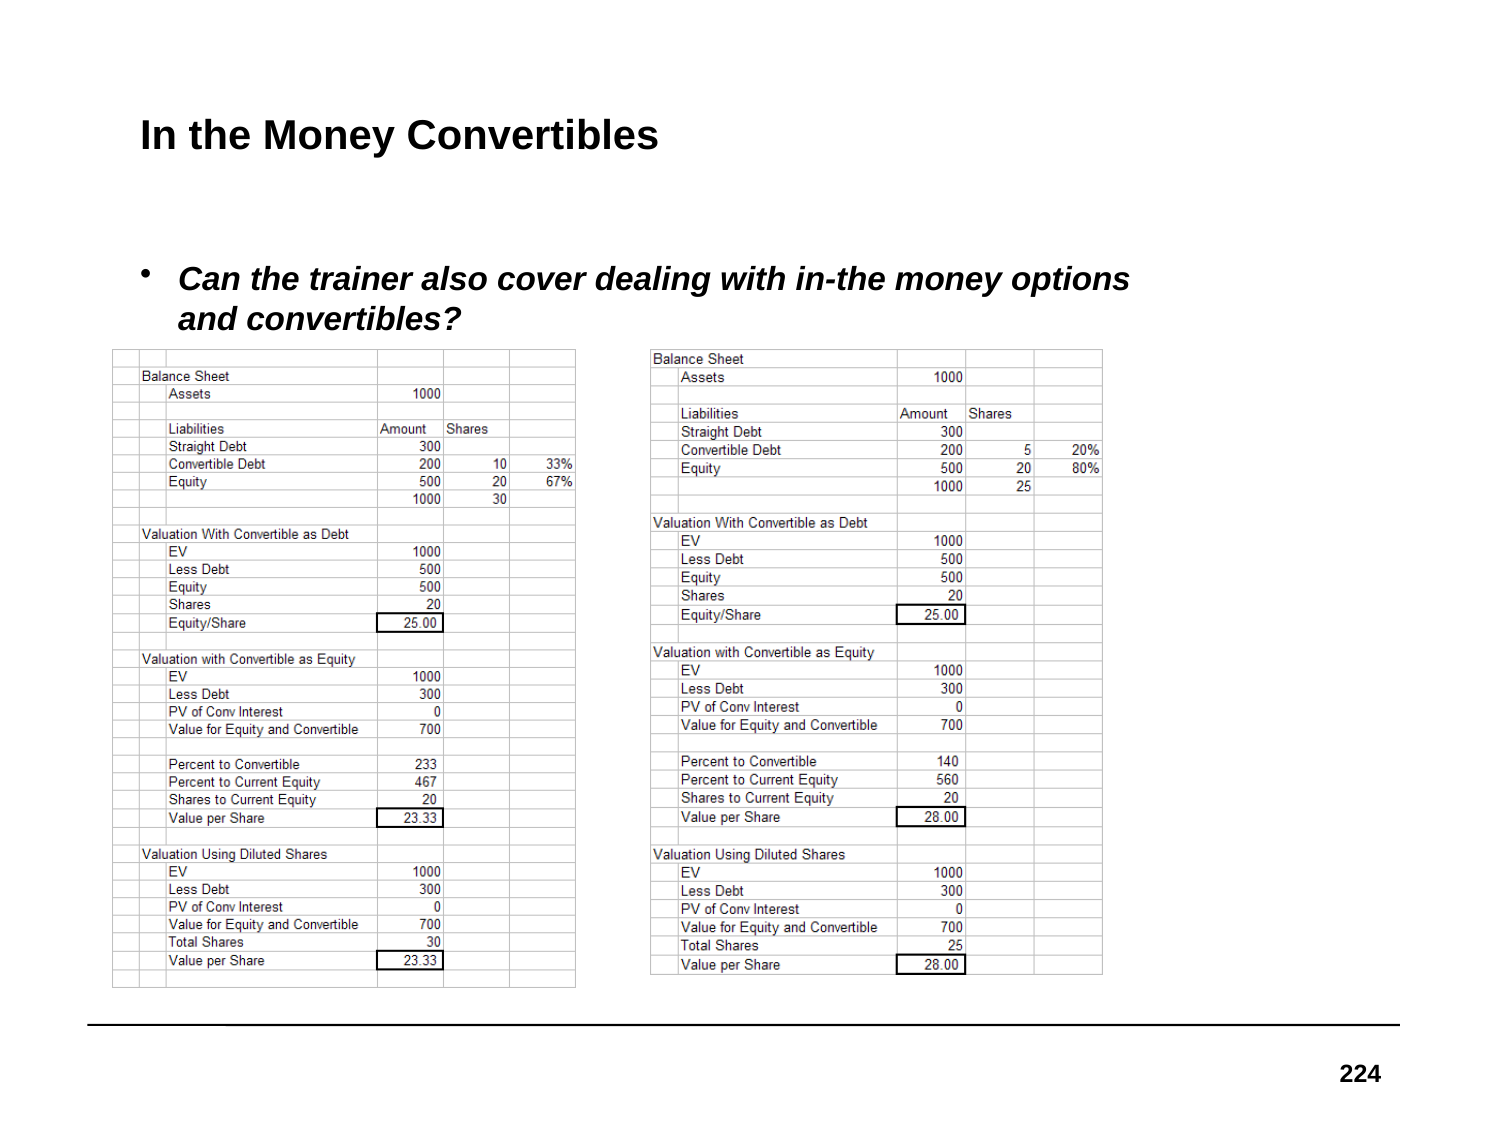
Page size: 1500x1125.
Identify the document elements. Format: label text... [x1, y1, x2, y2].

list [112, 349, 576, 988]
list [649, 349, 1104, 976]
title In the Money Convertibles [125, 99, 1288, 225]
list Can the trainer also cover dealing with in-the money options and convertibles? [125, 249, 1188, 463]
